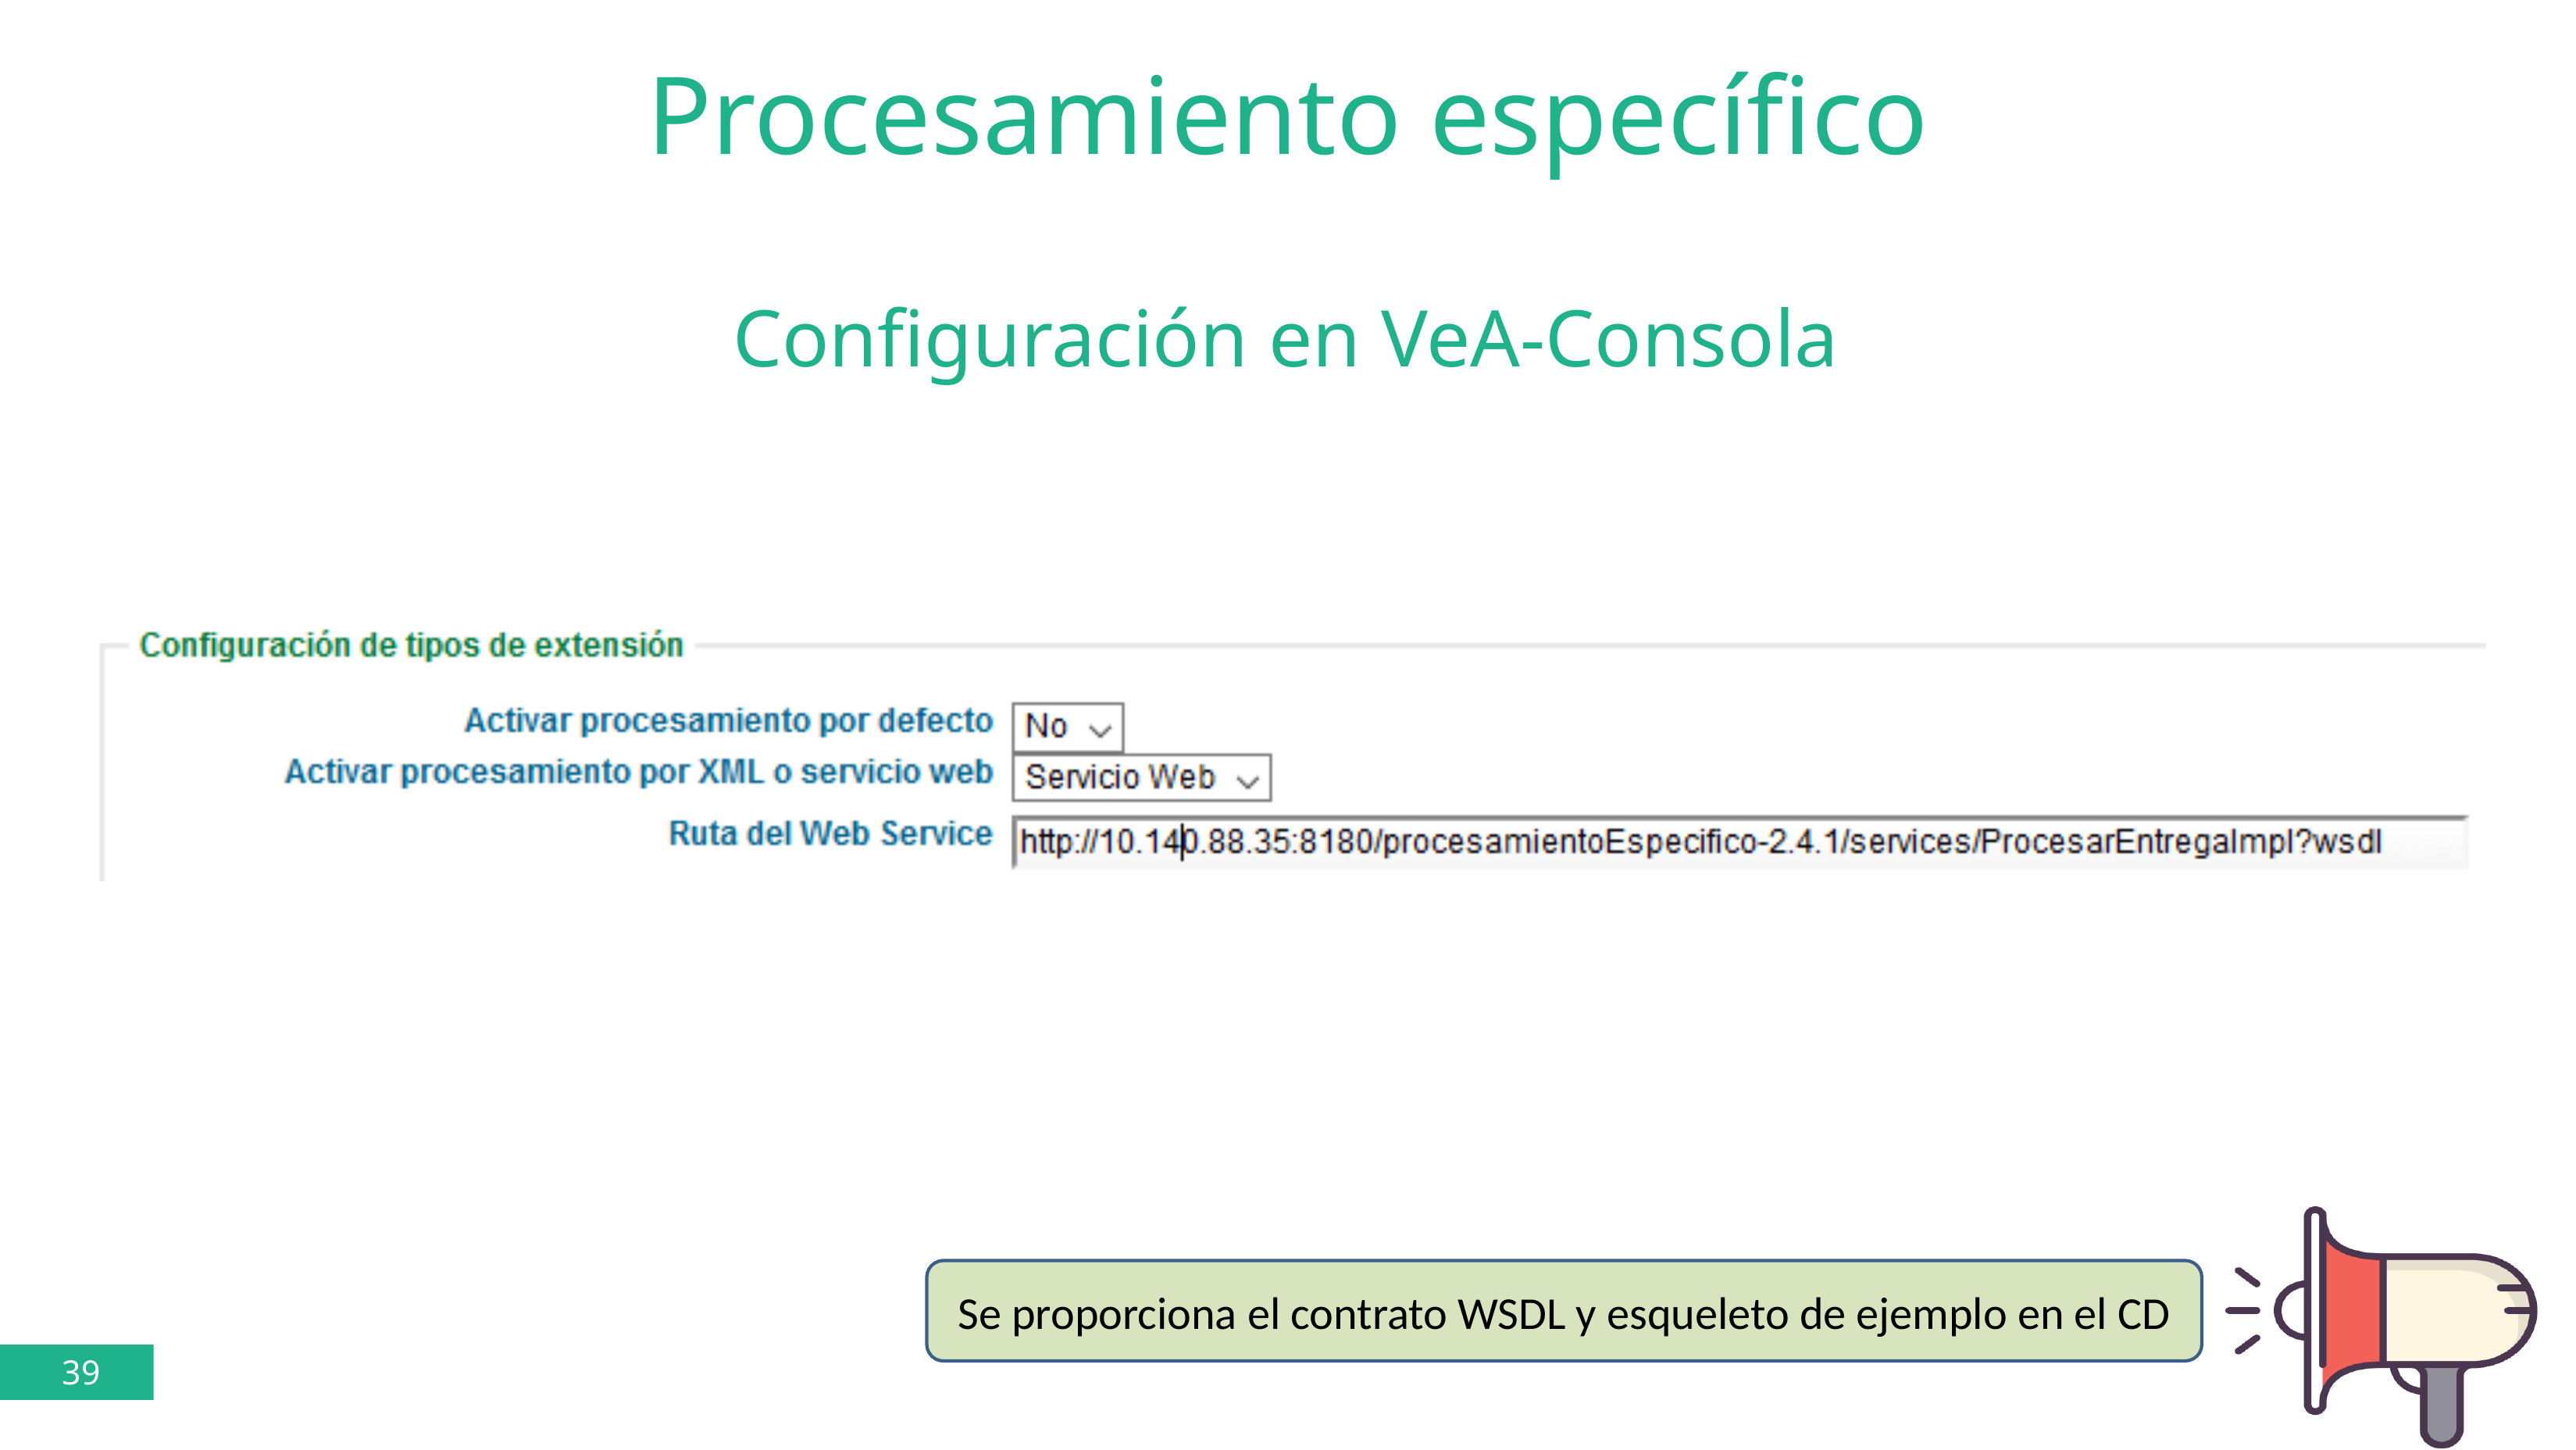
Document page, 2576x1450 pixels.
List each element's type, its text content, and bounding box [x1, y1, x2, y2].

picture [2225, 1205, 2539, 1449]
picture [90, 616, 2486, 881]
text_box Configuración en VeA-Consola [0, 282, 2574, 388]
slide_number 39 [41, 1351, 112, 1394]
text_box [0, 1345, 154, 1400]
text_box Procesamiento específico [0, 41, 2576, 182]
text_box Se proporciona el contrato WSDL y esqueleto de ejemplo en el CD [925, 1259, 2204, 1363]
